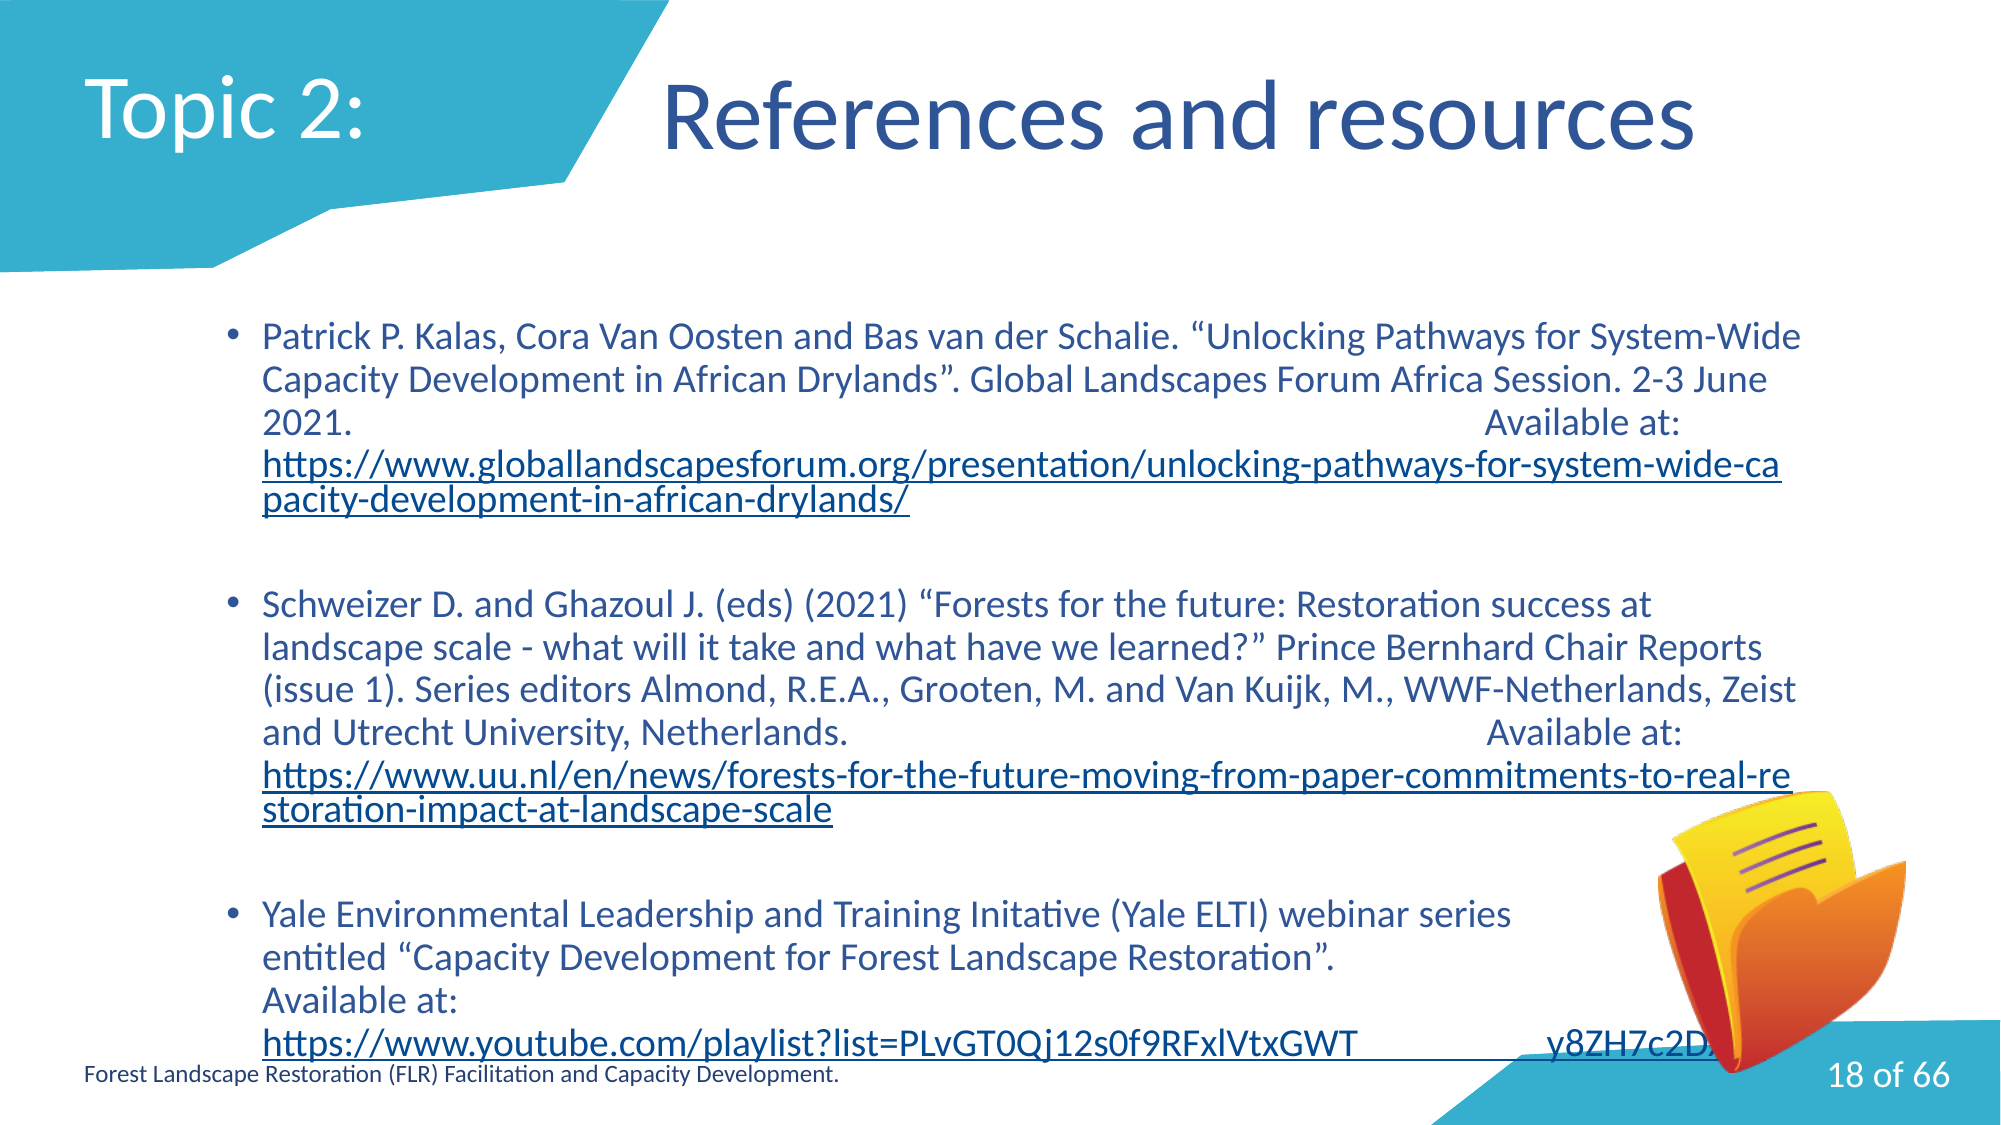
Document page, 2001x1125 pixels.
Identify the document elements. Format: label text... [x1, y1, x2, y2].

title Topic 2: [69, 0, 765, 218]
picture [1658, 791, 1906, 1073]
slide_number 18 of 66 [1759, 1042, 1966, 1103]
list Patrick P. Kalas, Cora Van Oosten and Bas van der Schalie. “Unlocking Pathways for System-Wide Capacity Development in African Drylands”. Global Landscapes Forum Africa Session. 2-3 June 2021. Available at: https://www.globallandscapesforum.org/presentation/unlocking-pathways-for-system-wide-capacity-development-in-african-drylands/ Schweizer D. and Ghazoul J. (eds) (2021) “Forests for the future: Restoration success at landscape scale - what will it take and what have we learned?” Prince Bernhard Chair Reports (issue 1). Series editors Almond, R.E.A., Grooten, M. and Van Kuijk, M., WWF-Netherlands, Zeist and Utrecht University, Netherlands. Available at: https://www.uu.nl/en/news/forests-for-the-future-moving-from-paper-commitments-to-real-restoration-impact-at-landscape-scale Yale Environmental Leadership and Training Initative (Yale ELTI) webinar series entitled “Capacity Development for Forest Landscape Restoration”. Available at: https://www.youtube.com/playlist?list=PLvGT0Qj12s0f9RFxlVtxGWT y8ZH7c2DXW [211, 307, 1822, 1005]
footer Forest Landscape Restoration (FLR) Facilitation and Capacity Development. [69, 1042, 1270, 1103]
text_box References and resources [646, 42, 1883, 178]
